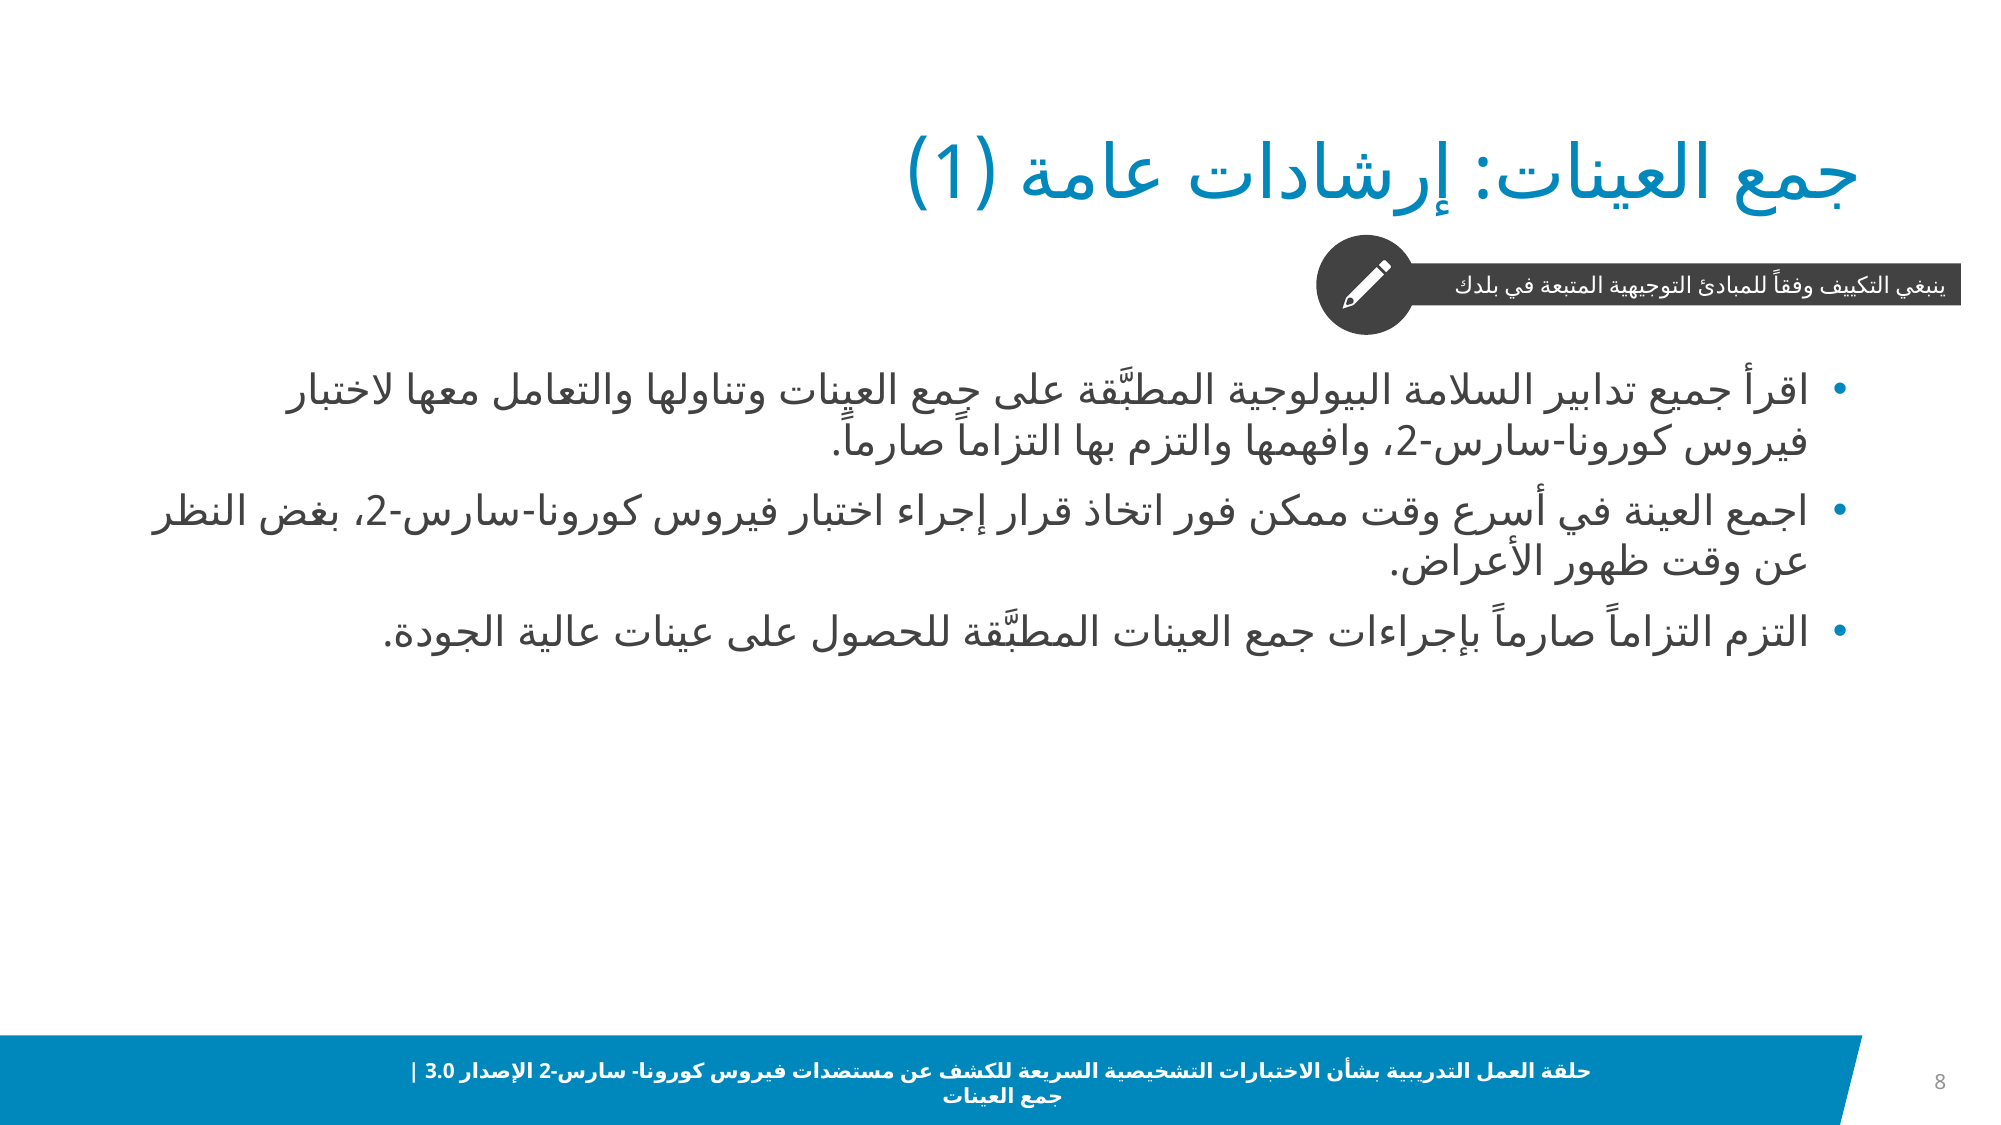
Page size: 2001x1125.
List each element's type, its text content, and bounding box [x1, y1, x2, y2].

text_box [1317, 235, 1961, 334]
slide_number 8 [1862, 1035, 1947, 1125]
title جمع العينات: إرشادات عامة (1) [137, 59, 1863, 215]
footer حلقة العمل التدريبية بشأن الاختبارات التشخيصية السريعة للكشف عن مستضدات فيروس كورونا- سارس-2 الإصدار 3.0 | جمع العينات [399, 1041, 1600, 1124]
list اقرأ جميع تدابير السلامة البيولوجية المطبَّقة على جمع العينات وتناولها والتعامل معها لاختبار فيروس كورونا-سارس-2، وافهمها والتزم بها التزاماً صارماً. اجمع العينة في أسرع وقت ممكن فور اتخاذ قرار إجراء اختبار فيروس كورونا-سارس-2، بغض النظر عن وقت ظهور الأعراض. التزم التزاماً صارماً بإجراءات جمع العينات المطبَّقة للحصول على عينات عالية الجودة. [137, 284, 1863, 1014]
